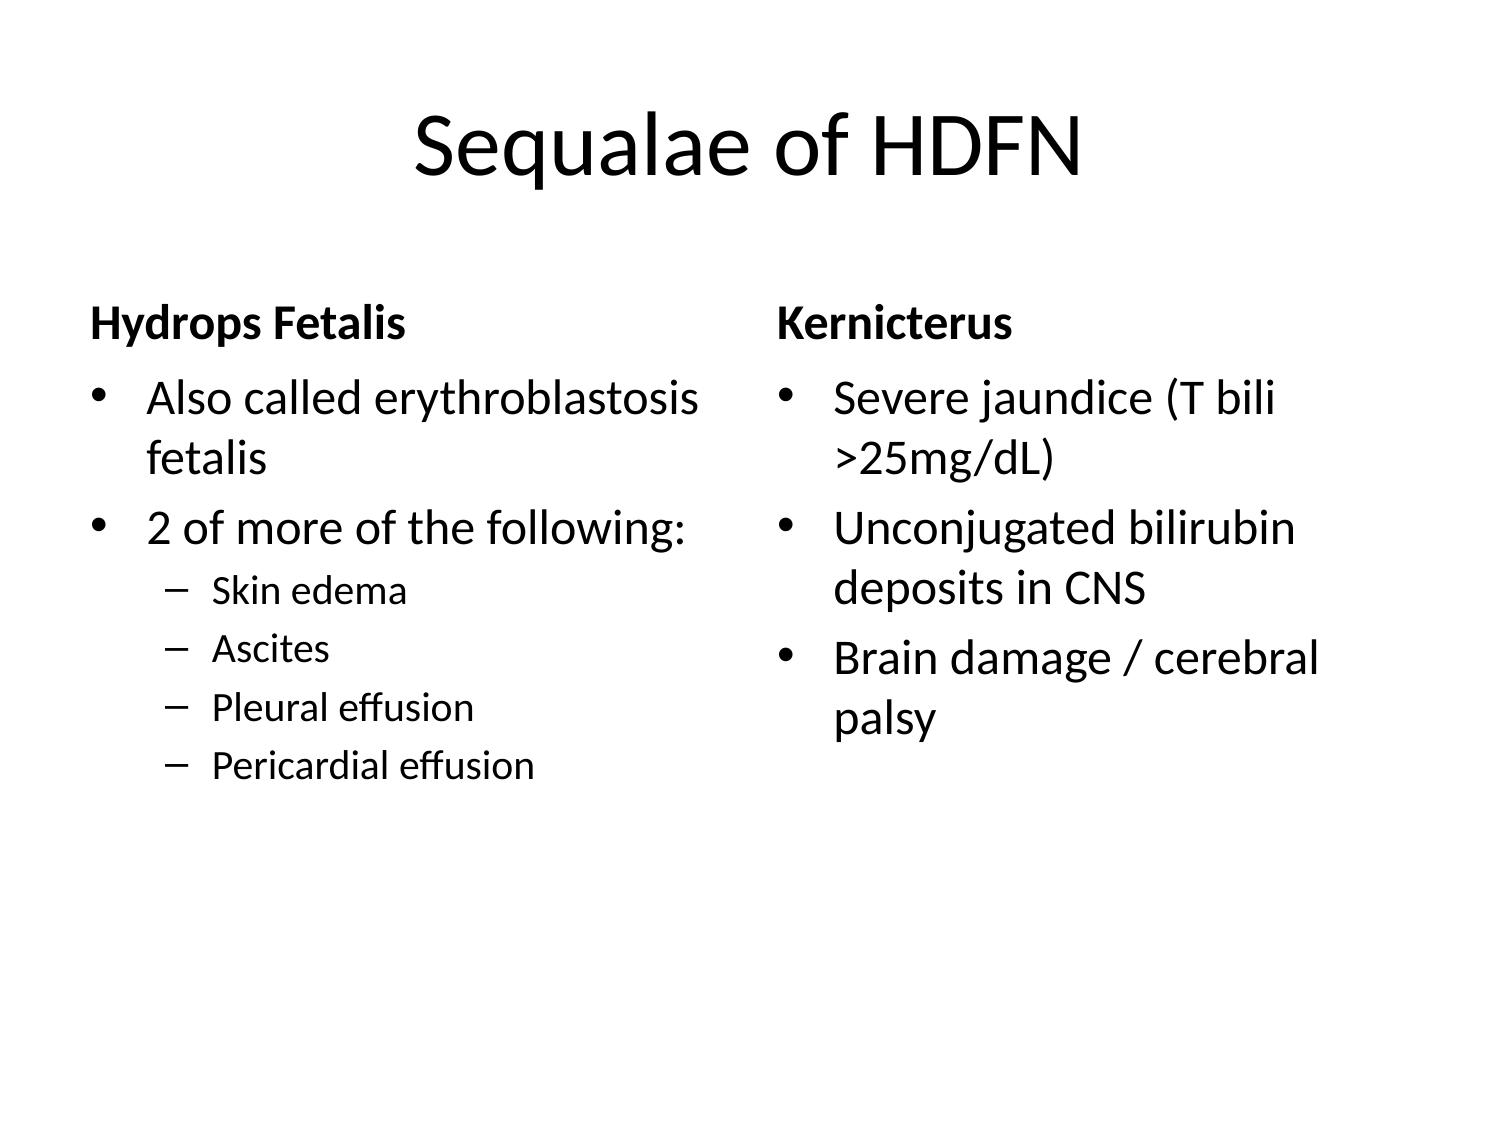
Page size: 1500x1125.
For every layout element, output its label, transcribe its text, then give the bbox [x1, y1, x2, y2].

list Severe jaundice (T bili >25mg/dL) Unconjugated bilirubin deposits in CNS Brain damage / cerebral palsy [761, 356, 1425, 1005]
list Hydrops Fetalis [75, 251, 738, 356]
list Kernicterus [761, 251, 1425, 356]
title Sequalae of HDFN [75, 45, 1425, 233]
list Also called erythroblastosis fetalis 2 of more of the following: Skin edema Ascites Pleural effusion Pericardial effusion [75, 356, 738, 1005]
